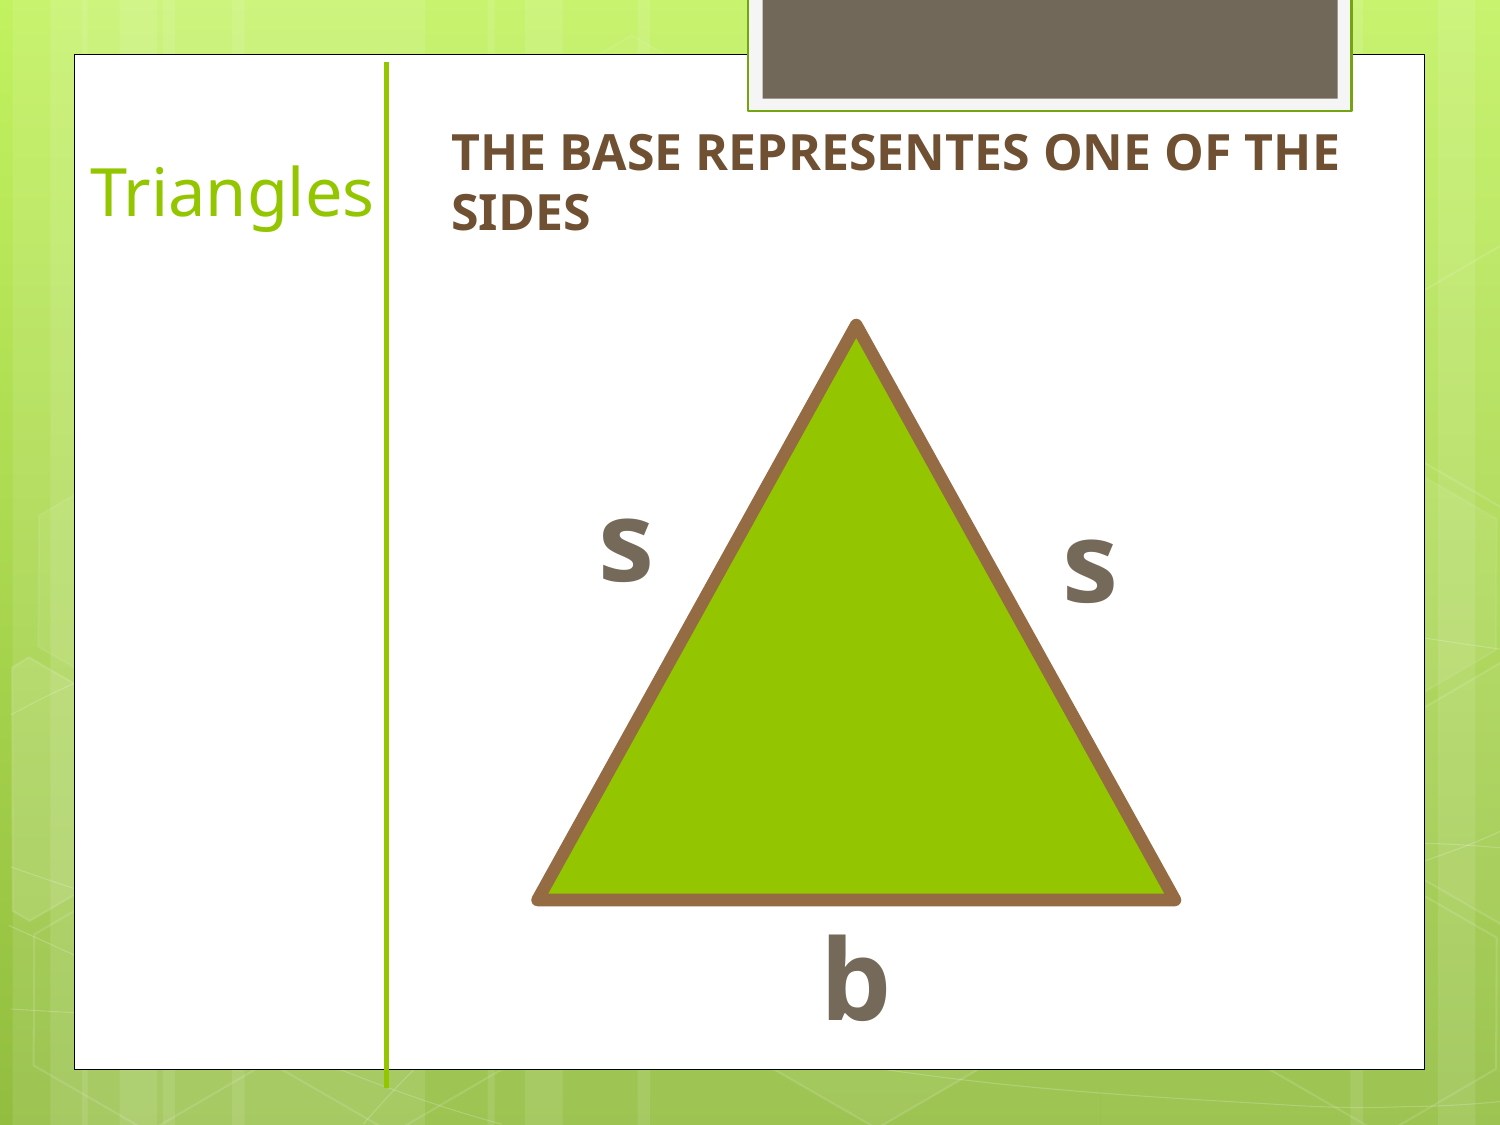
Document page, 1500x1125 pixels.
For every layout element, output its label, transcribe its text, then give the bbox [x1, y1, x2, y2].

text_box [536, 323, 1177, 902]
title Triangles [75, 137, 382, 238]
title Triangles [390, 137, 400, 238]
text_box s [1047, 482, 1134, 633]
list THE BASE REPRESENTES ONE OF THE SIDES [425, 112, 1425, 1063]
text_box s [583, 460, 670, 611]
text_box b [805, 899, 907, 1050]
